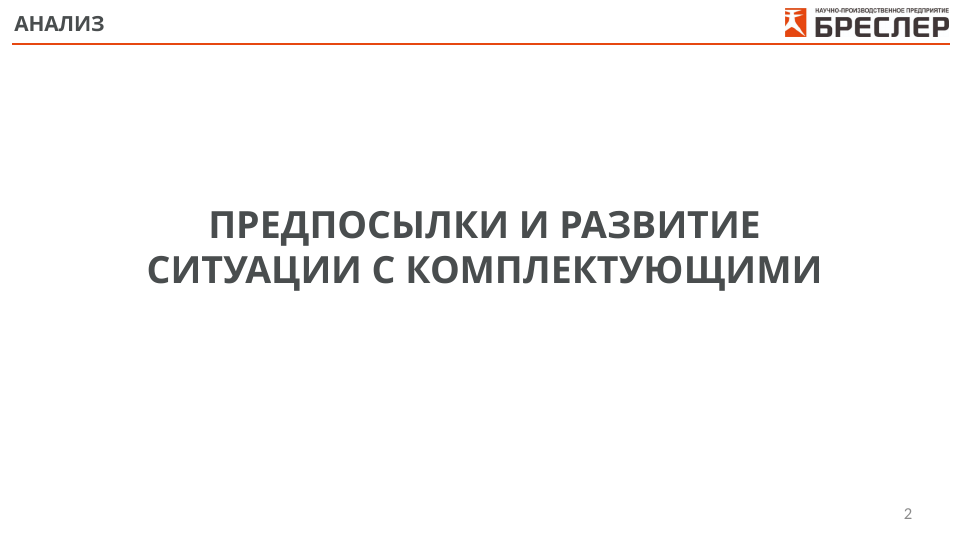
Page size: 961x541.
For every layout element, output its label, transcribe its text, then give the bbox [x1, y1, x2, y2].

slide_number 2 [691, 502, 913, 541]
text_box ПРЕДПОСЫЛКИ И РАЗВИТИЕ СИТУАЦИИ С КОМПЛЕКТУЮЩИМИ [54, 201, 913, 292]
picture [785, 8, 949, 37]
title АНАЛИЗ [12, 0, 775, 68]
